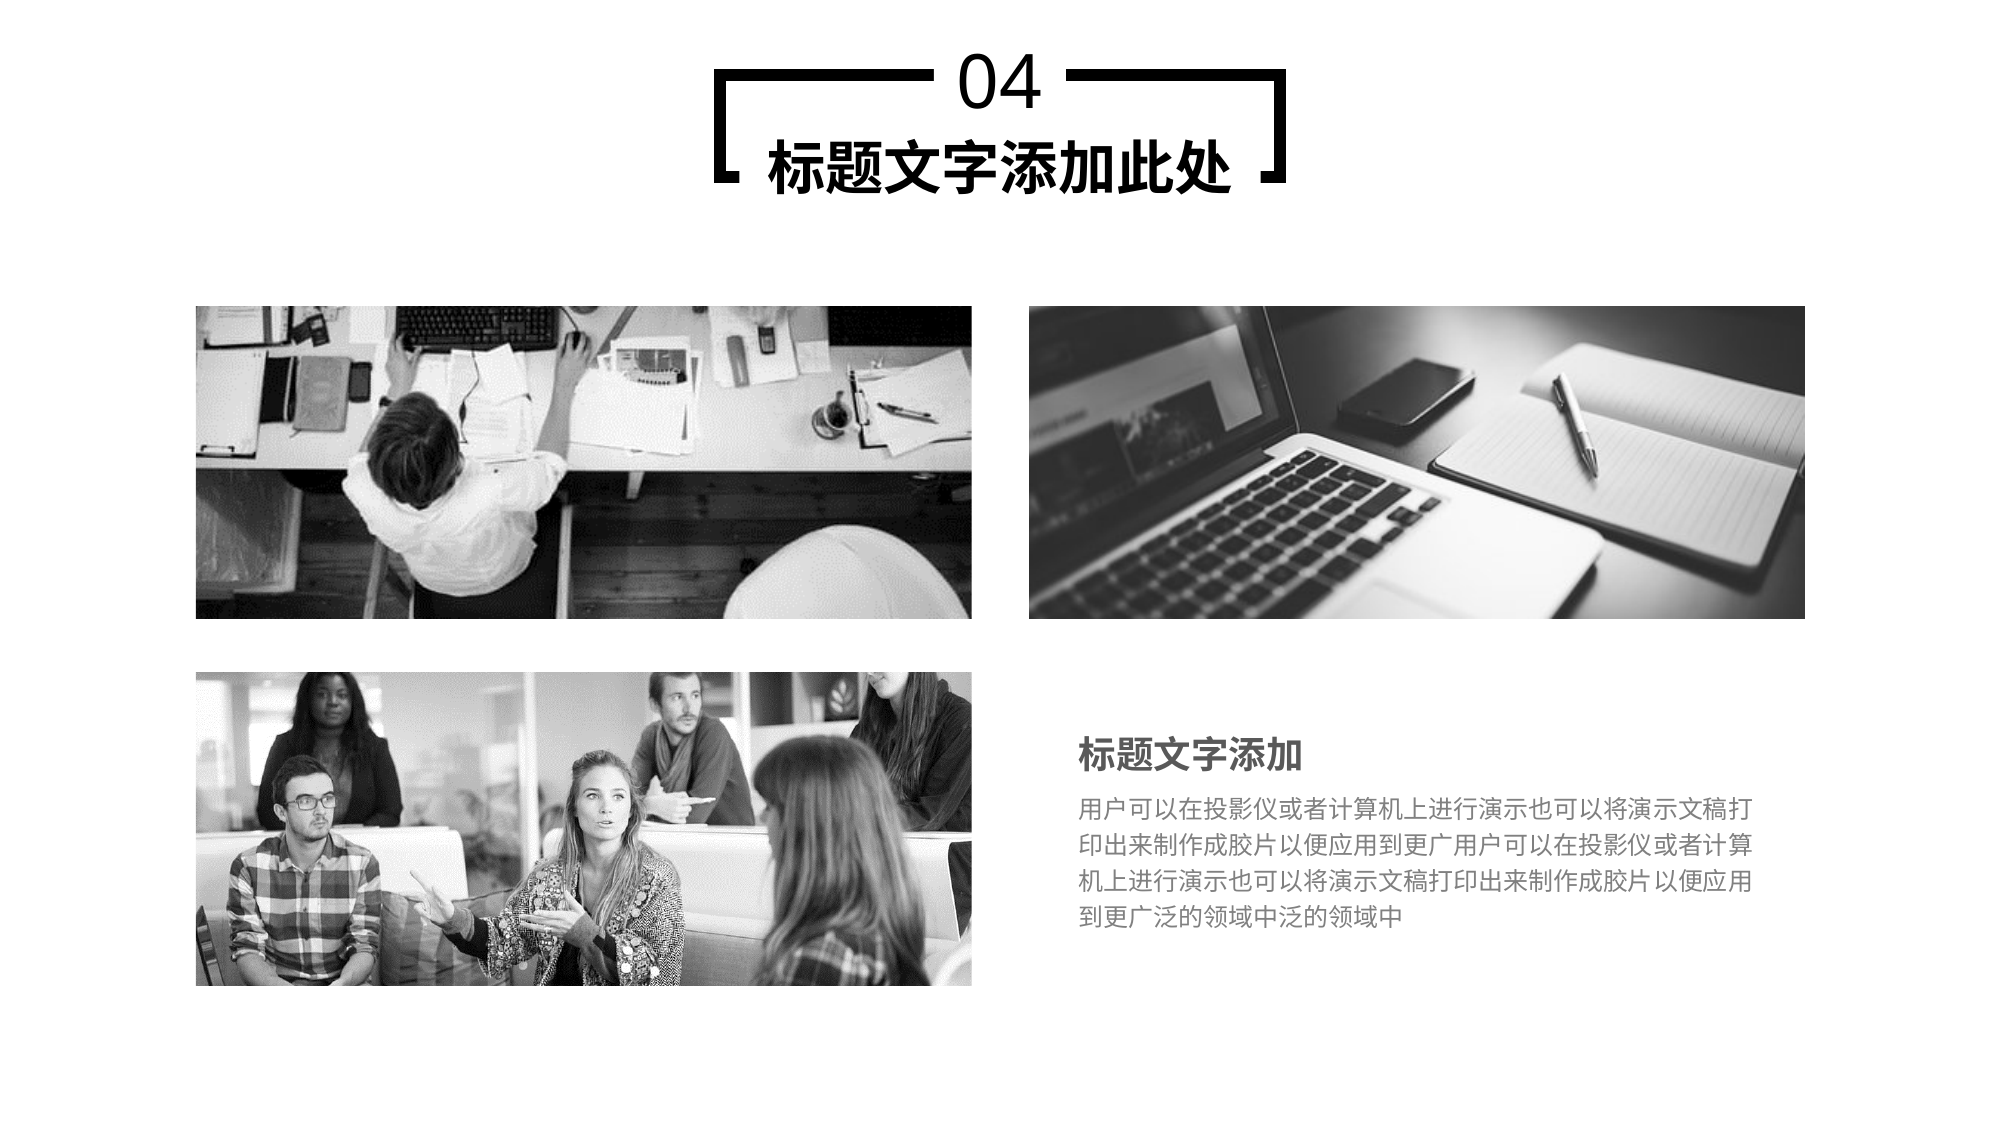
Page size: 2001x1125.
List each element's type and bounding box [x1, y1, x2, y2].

text_box [719, 26, 1280, 210]
picture [1029, 306, 1805, 619]
picture [195, 306, 972, 619]
text_box [1064, 715, 1791, 938]
picture [195, 672, 972, 986]
